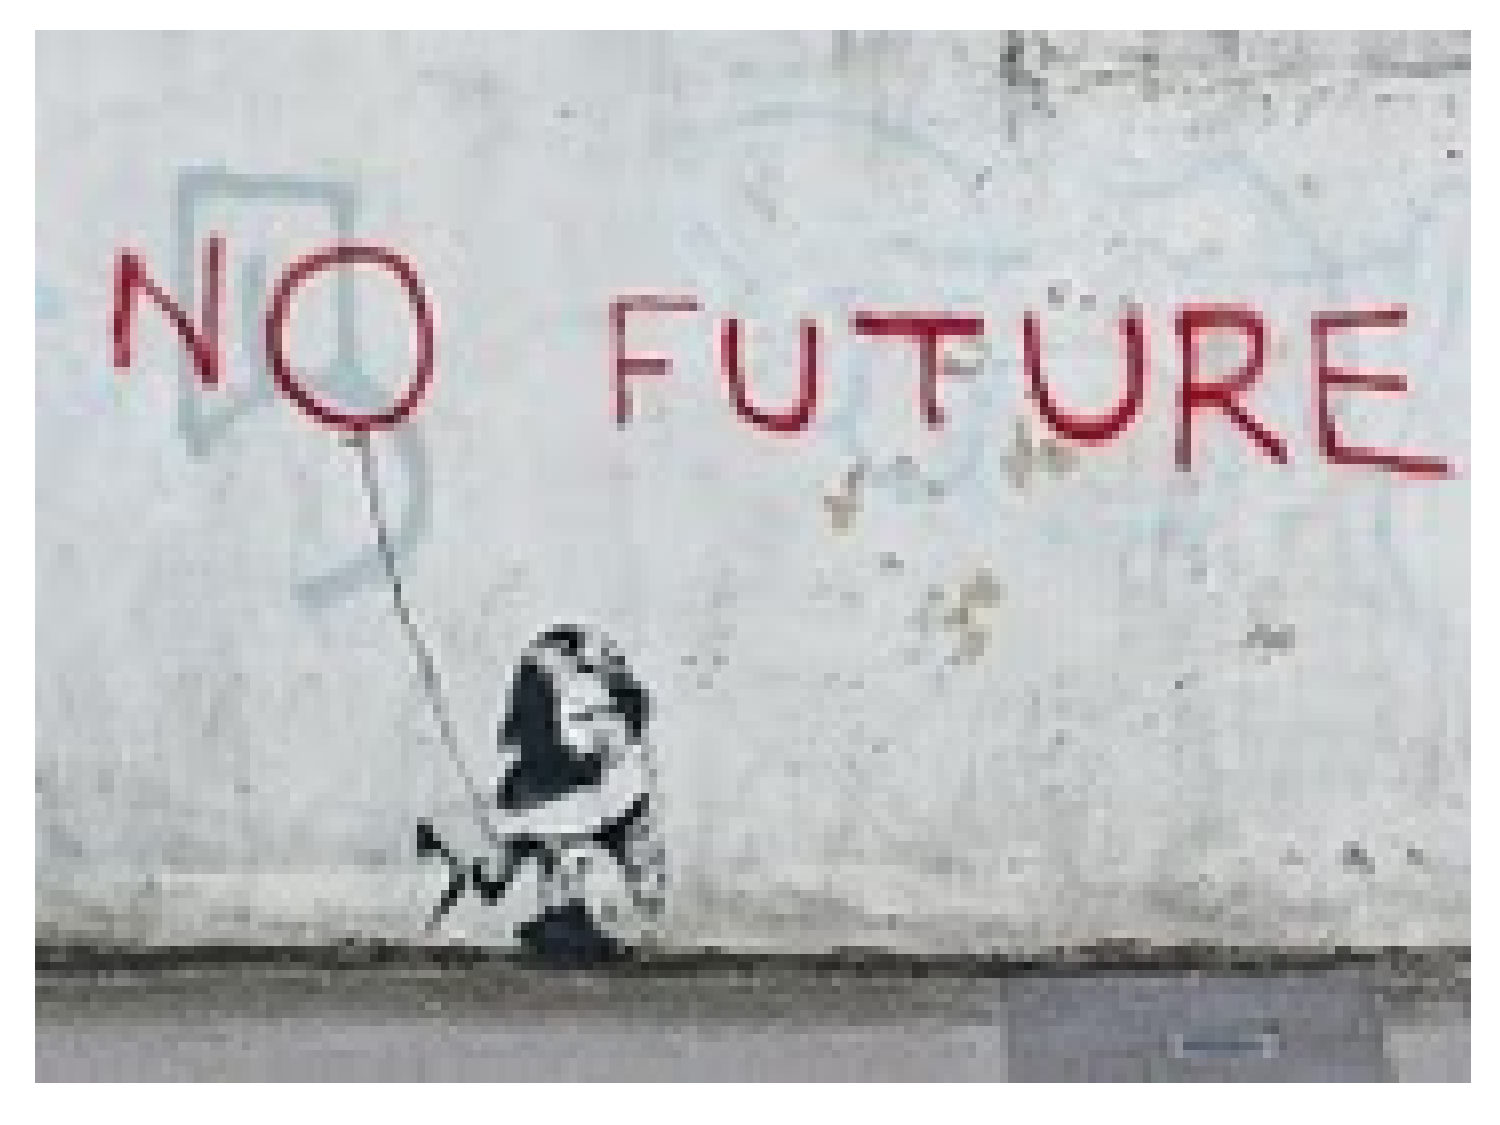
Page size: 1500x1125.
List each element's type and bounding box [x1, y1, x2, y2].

list [35, 30, 1471, 1083]
